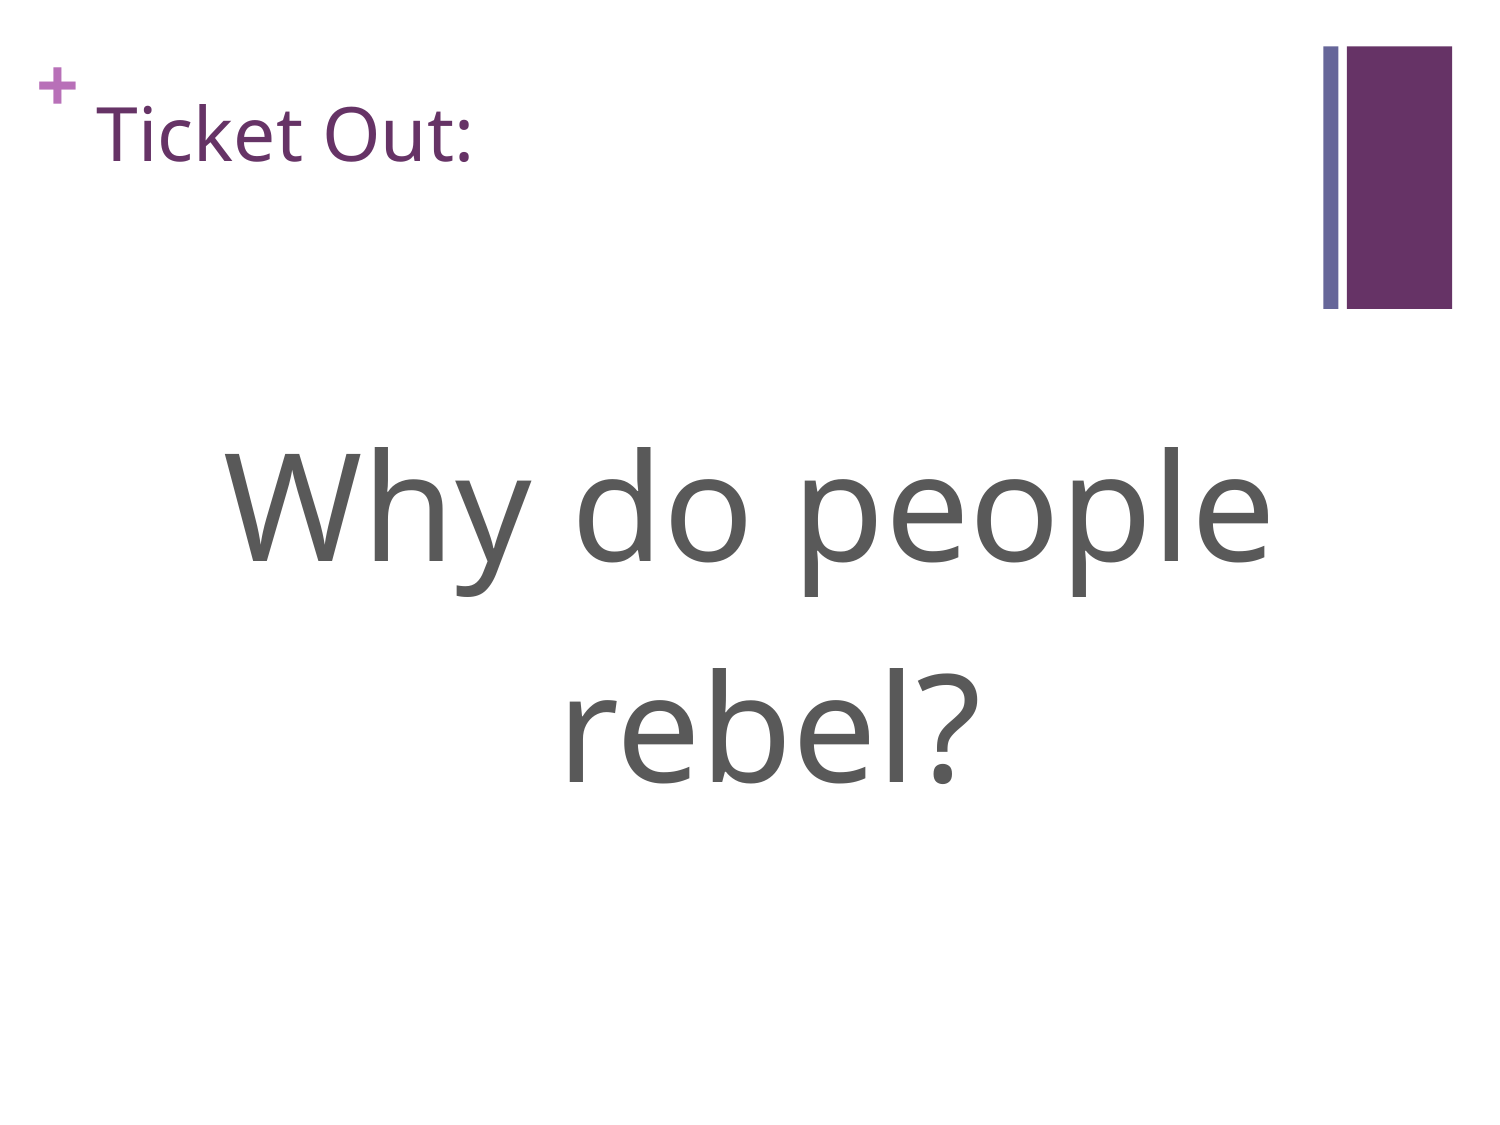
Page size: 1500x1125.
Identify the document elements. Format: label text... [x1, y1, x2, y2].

list Why do people rebel? [75, 135, 1425, 878]
title Ticket Out: [81, 79, 1322, 135]
